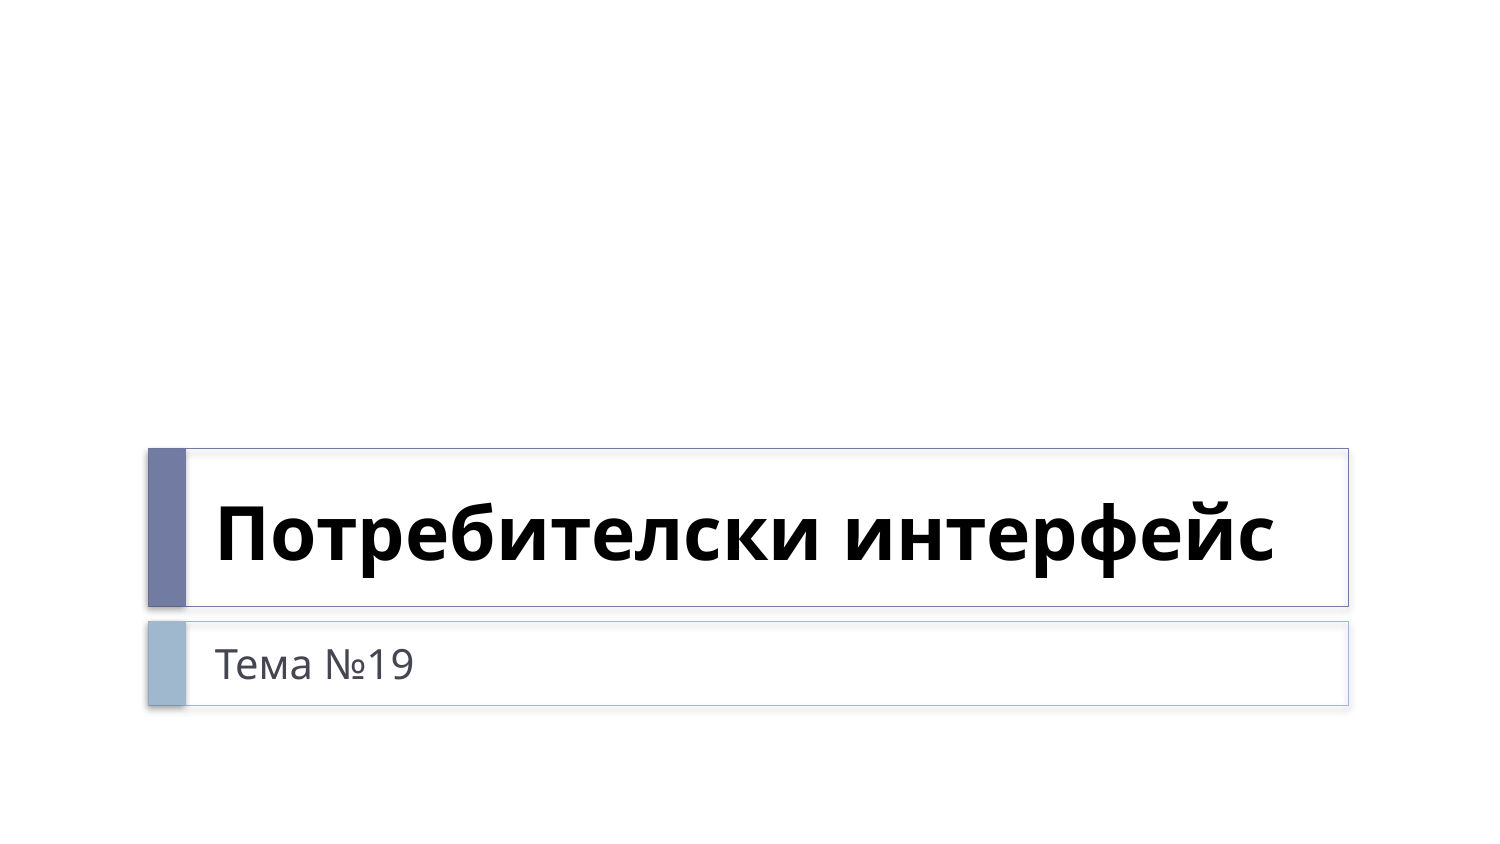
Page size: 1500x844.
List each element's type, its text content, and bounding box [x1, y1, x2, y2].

title Потребителски интерфейс [200, 478, 1325, 600]
subtitle Тема №19 [200, 630, 1325, 697]
